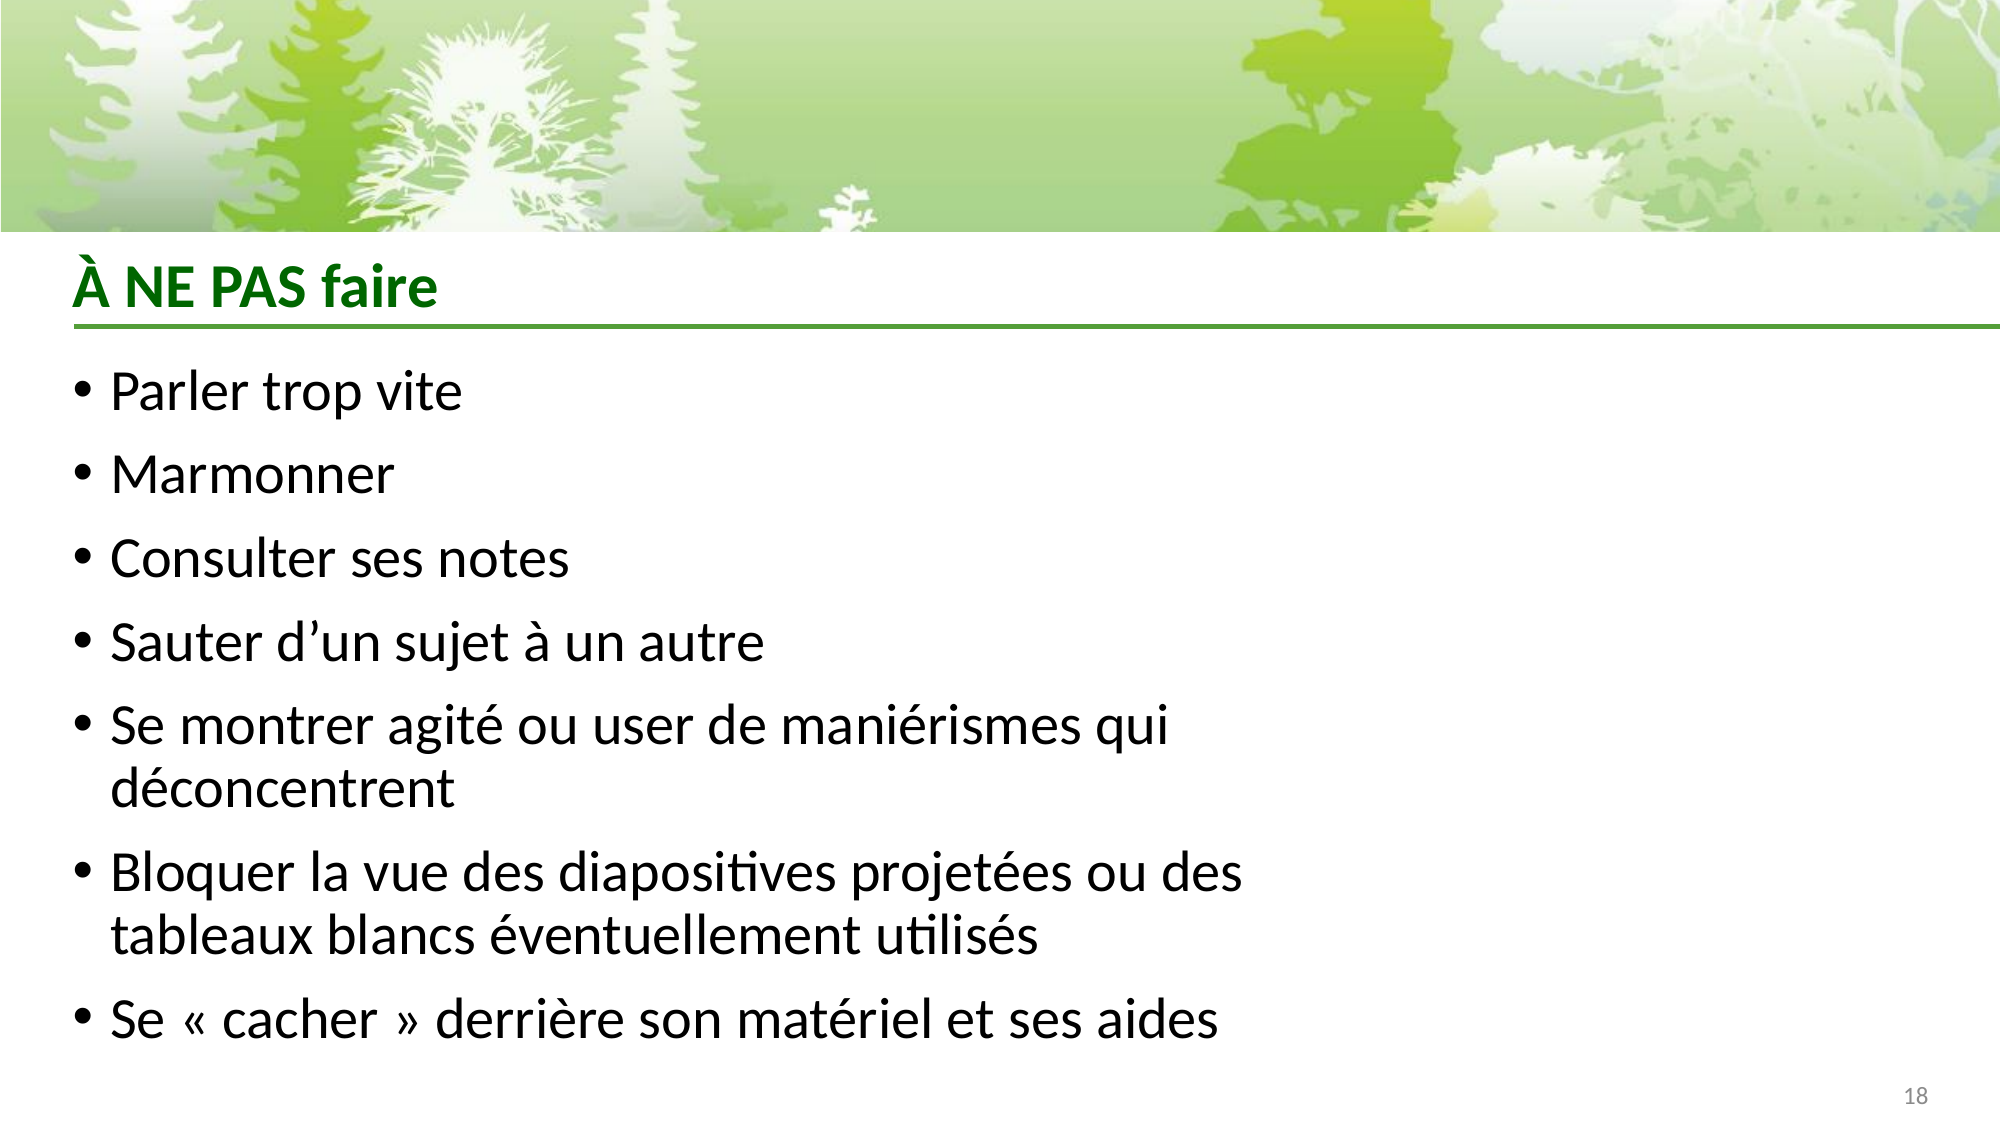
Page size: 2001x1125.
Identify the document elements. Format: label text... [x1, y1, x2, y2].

title À NE PAS faire [57, 193, 1408, 352]
slide_number 18 [1493, 1065, 1944, 1125]
list Parler trop vite Marmonner Consulter ses notes Sauter d’un sujet à un autre Se montrer agité ou user de maniérismes qui déconcentrent Bloquer la vue des diapositives projetées ou des tableaux blancs éventuellement utilisés Se « cacher » derrière son matériel et ses aides [57, 352, 1408, 1096]
picture [0, 0, 2000, 232]
